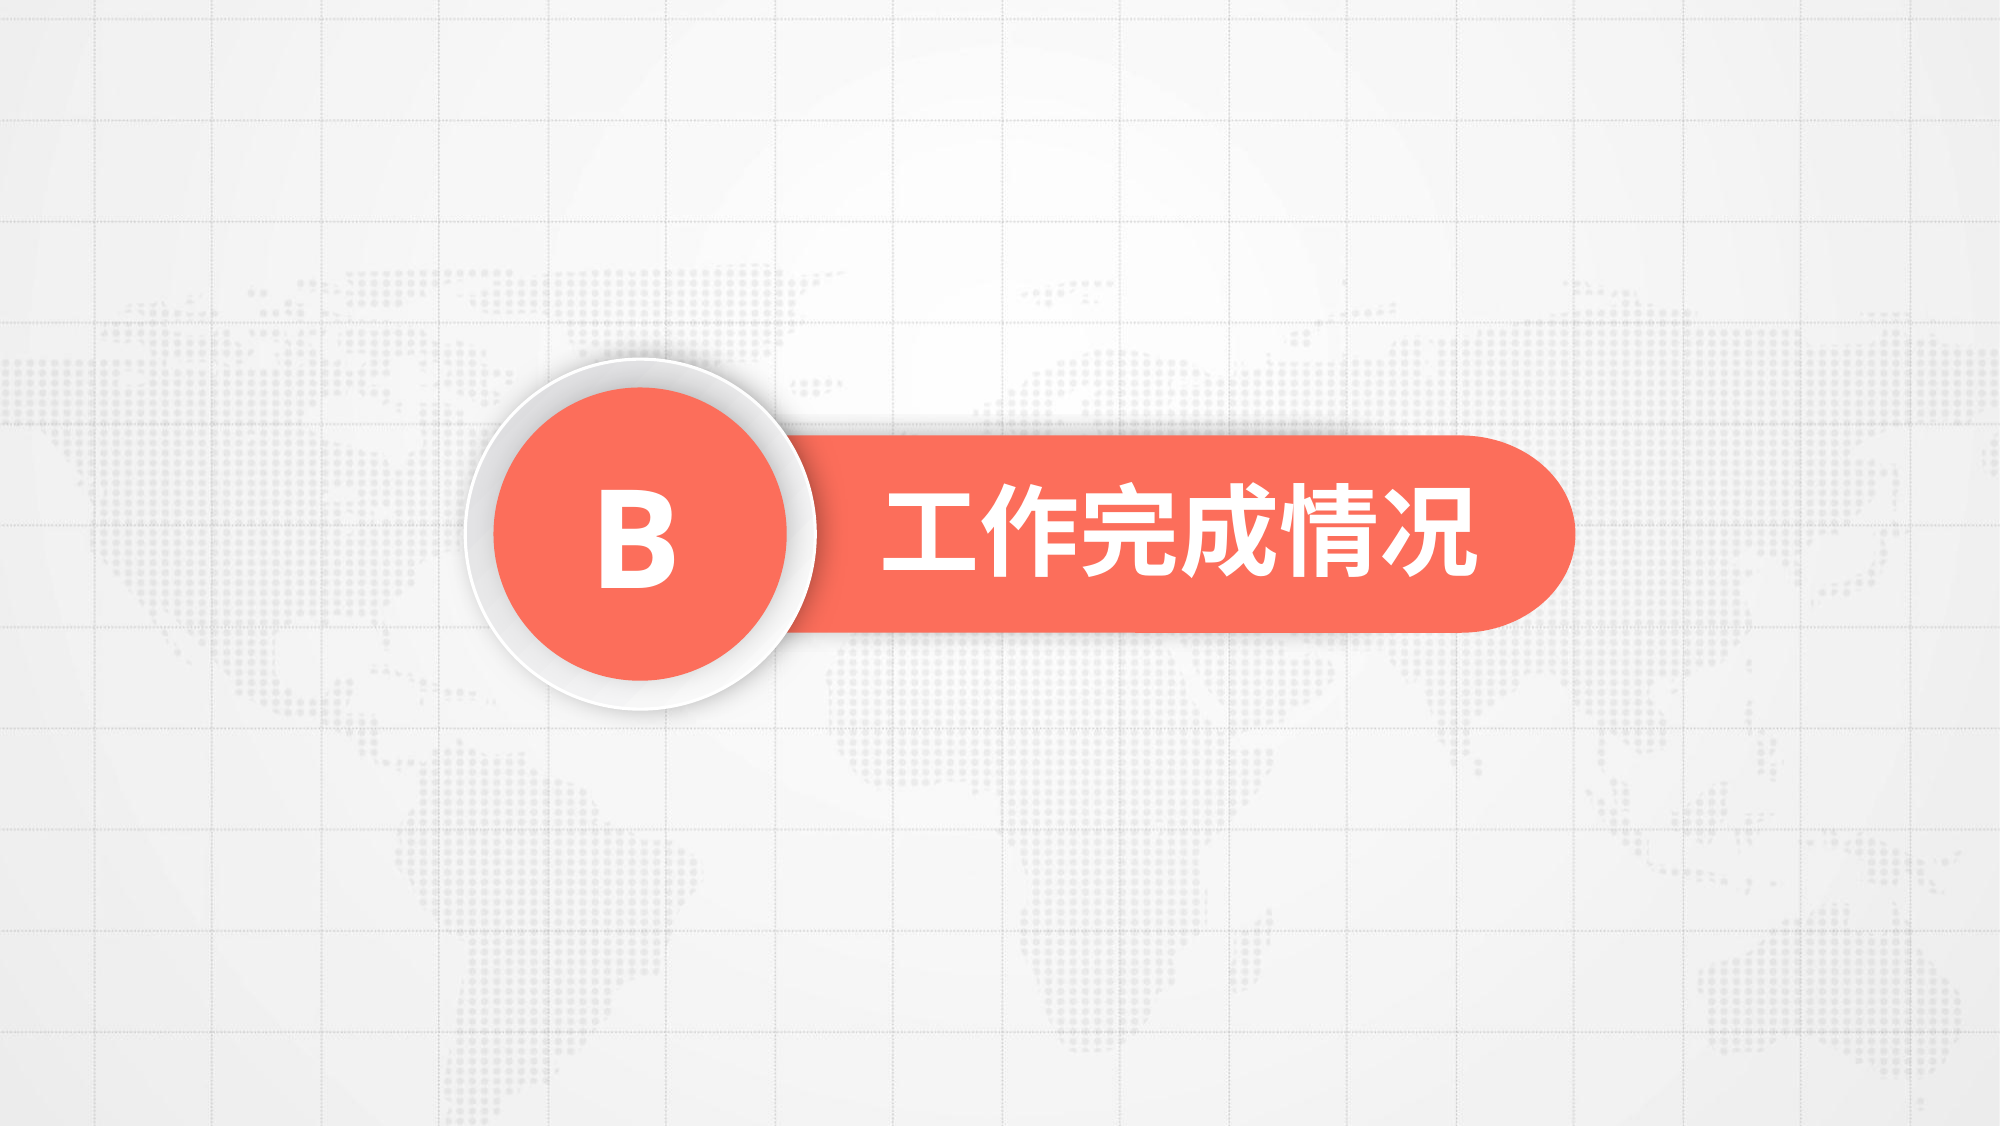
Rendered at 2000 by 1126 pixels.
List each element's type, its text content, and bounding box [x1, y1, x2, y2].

picture [0, 0, 2000, 1126]
text_box [464, 358, 817, 711]
text_box [810, 434, 1577, 634]
text_box [492, 386, 788, 682]
text_box 工作完成情况 [865, 461, 1541, 596]
text_box B [574, 443, 697, 623]
